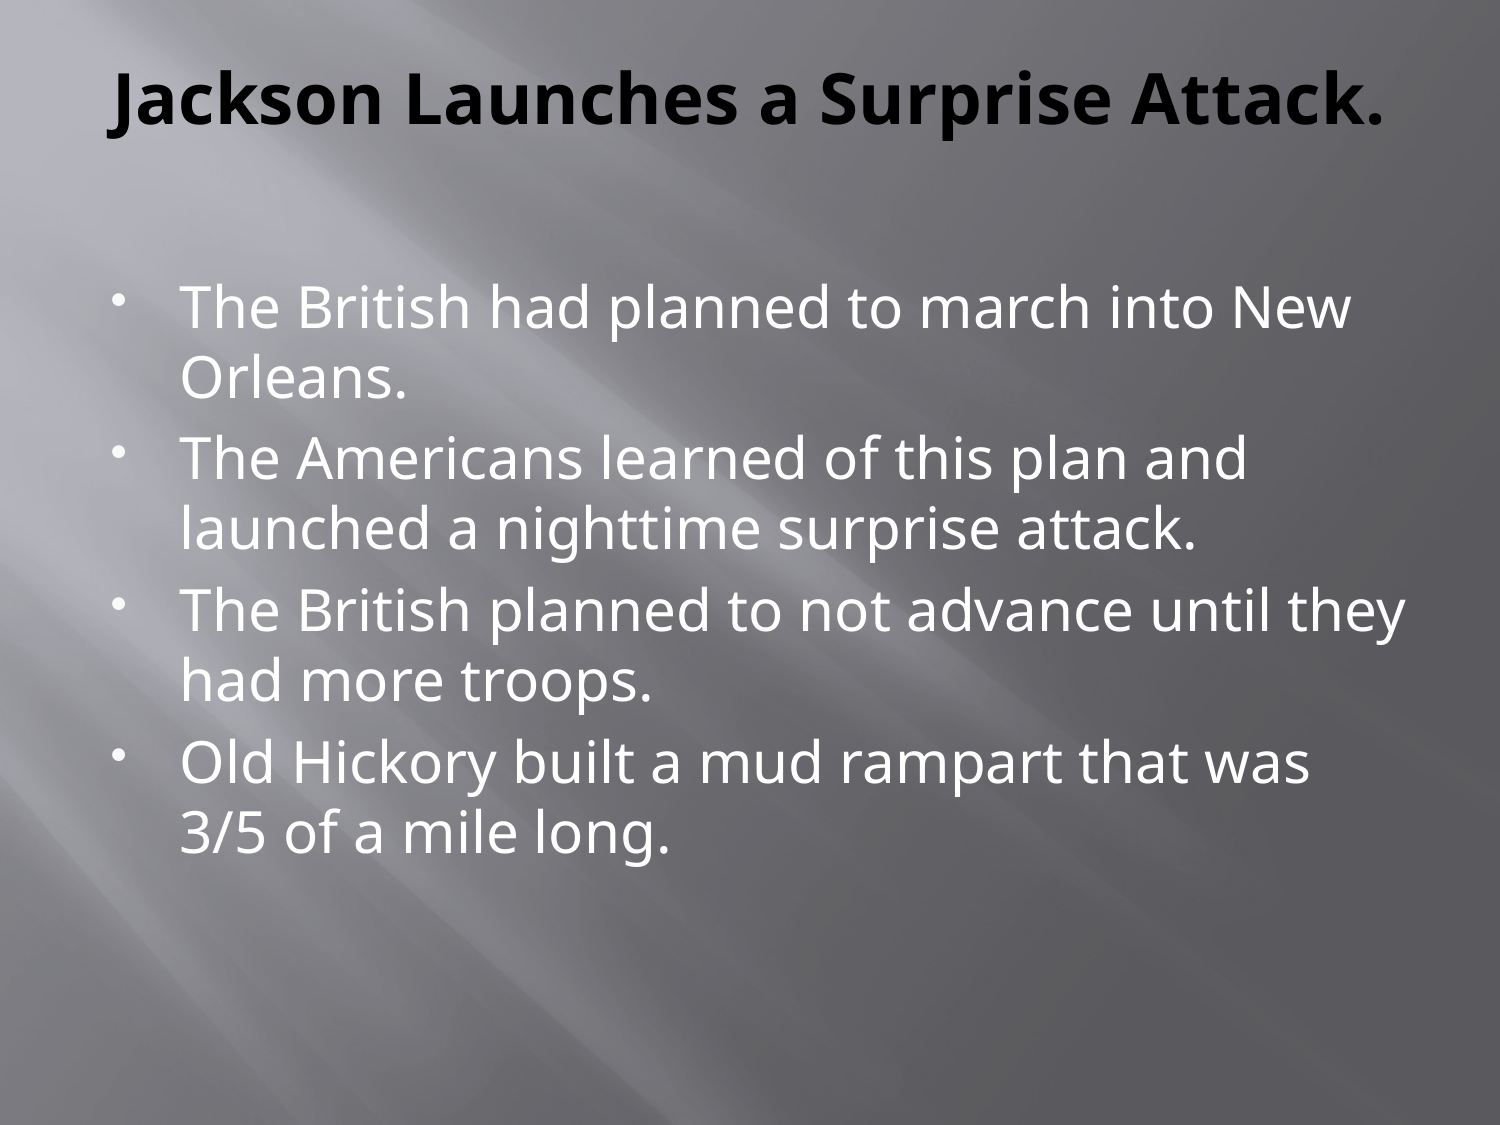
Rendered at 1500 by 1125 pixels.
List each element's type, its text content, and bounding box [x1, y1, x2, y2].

title Jackson Launches a Surprise Attack. [75, 45, 1425, 233]
list The British had planned to march into New Orleans. The Americans learned of this plan and launched a nighttime surprise attack. The British planned to not advance until they had more troops. Old Hickory built a mud rampart that was 3/5 of a mile long. [75, 262, 1425, 1035]
